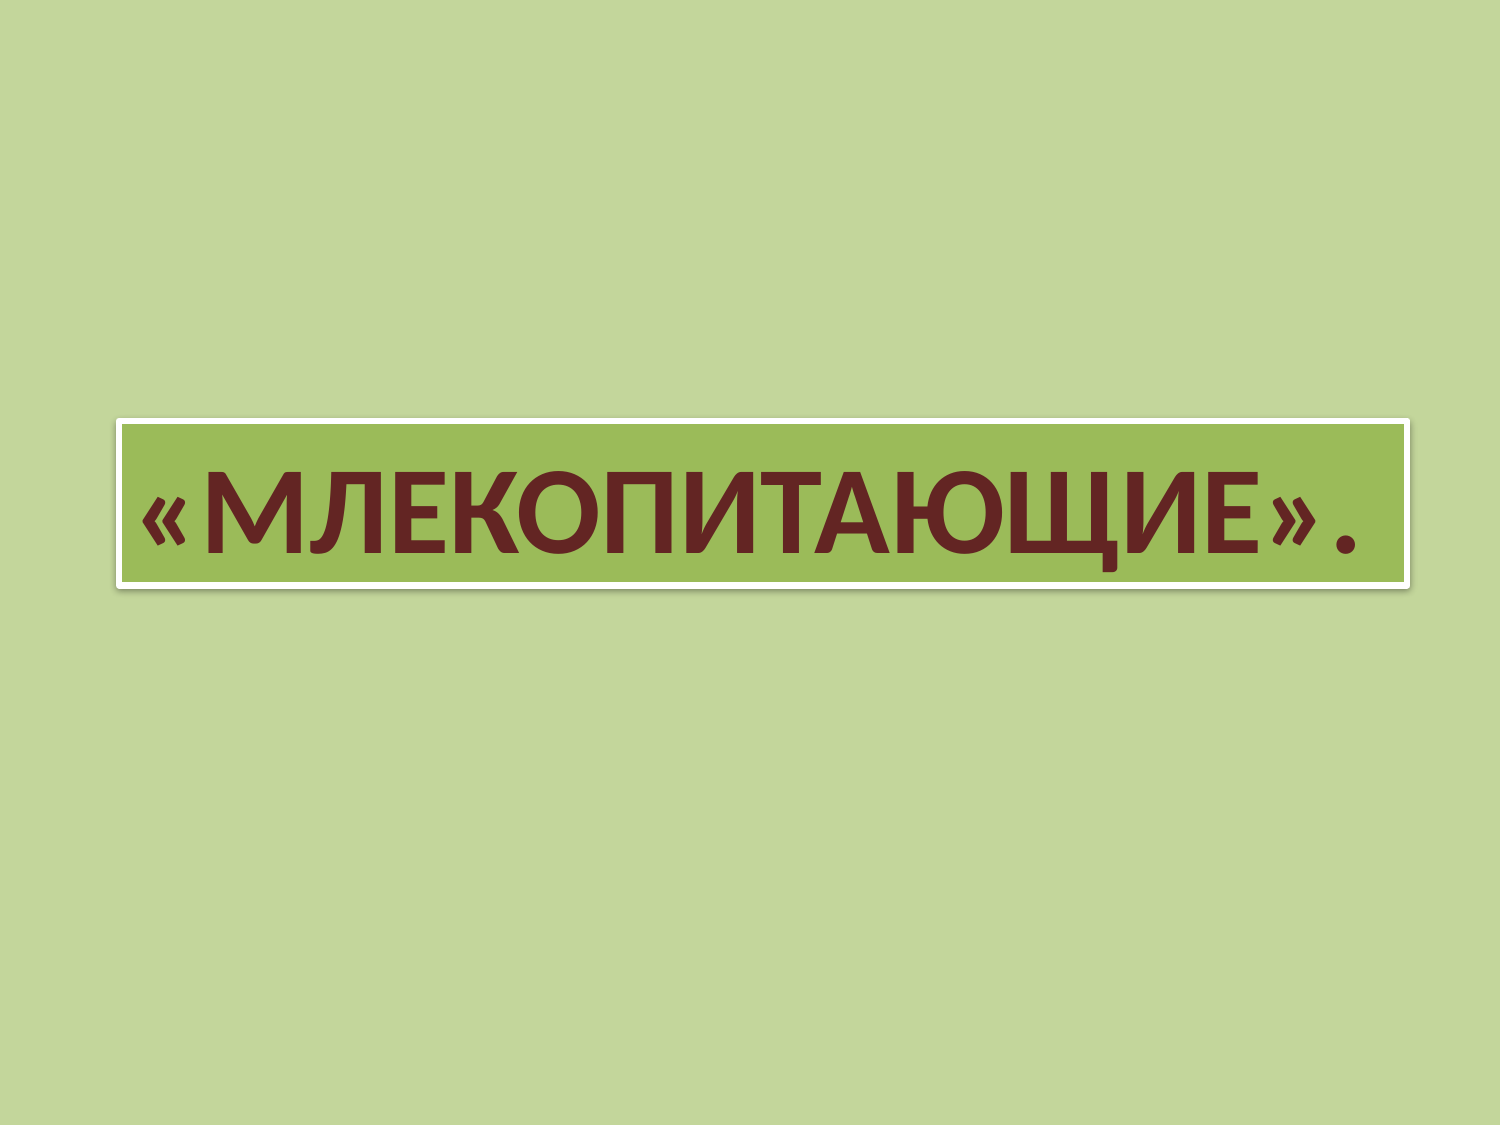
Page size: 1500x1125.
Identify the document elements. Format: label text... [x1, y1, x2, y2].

text_box «МЛЕКОПИТАЮЩИЕ». [116, 418, 1410, 589]
